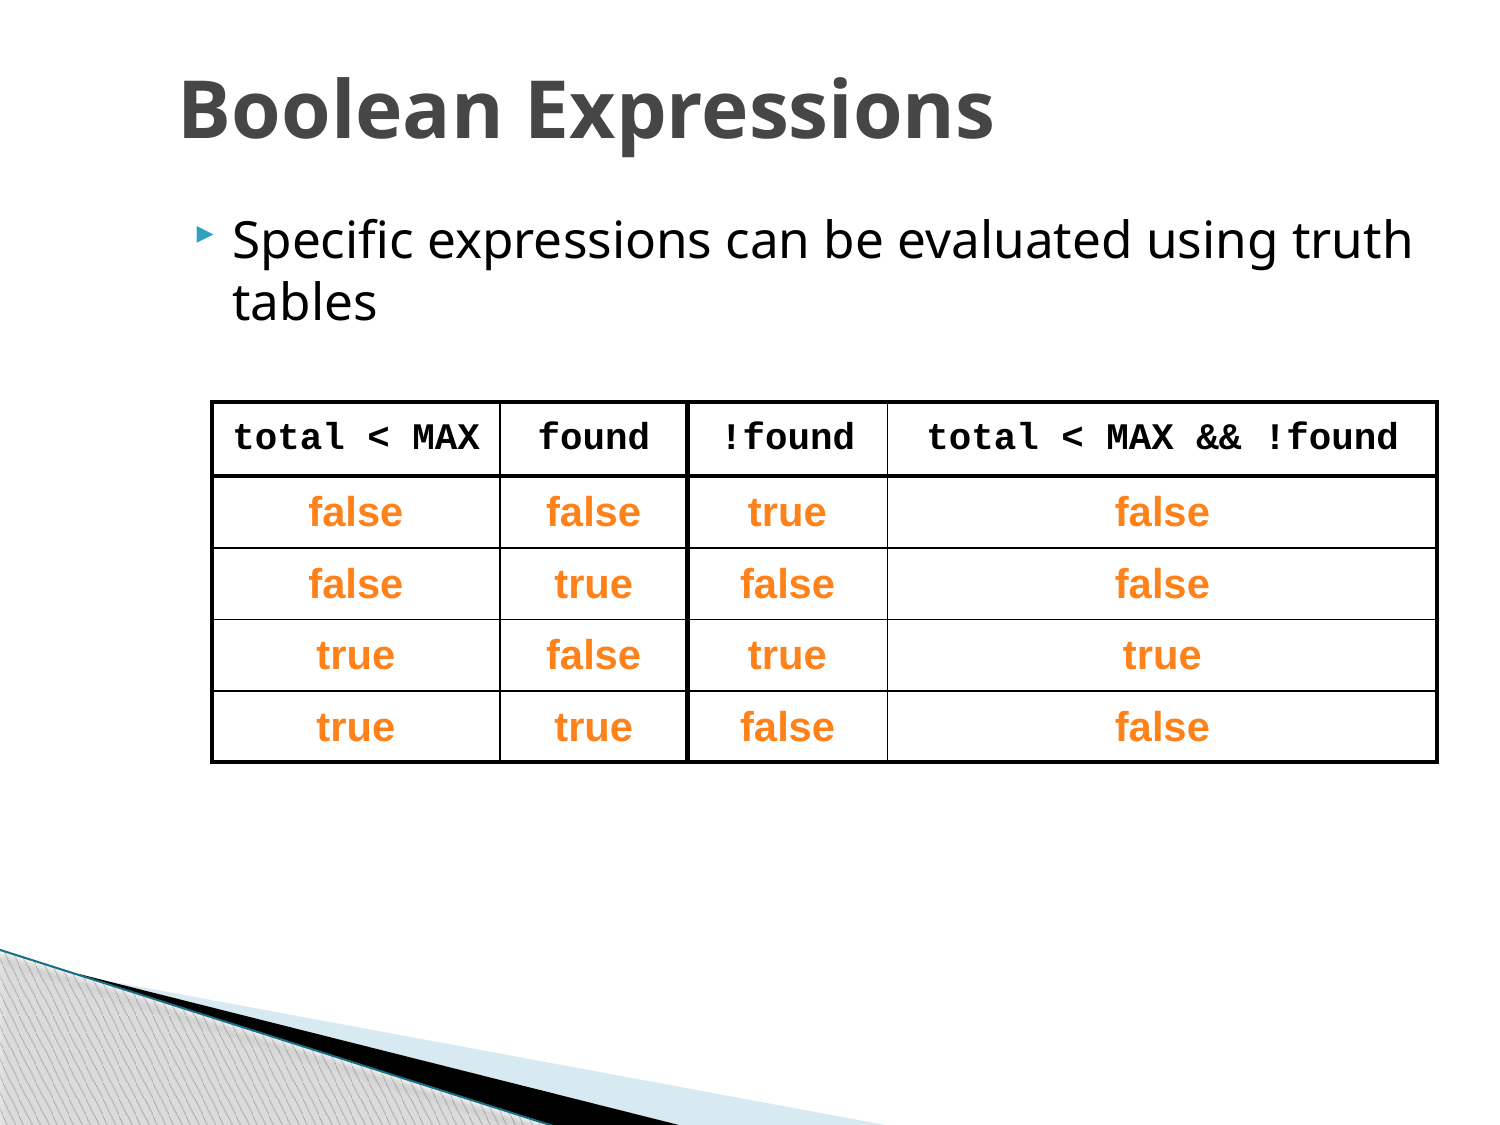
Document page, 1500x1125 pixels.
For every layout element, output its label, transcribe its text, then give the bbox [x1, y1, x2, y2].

table_cell false [214, 478, 499, 547]
table_cell false [888, 549, 1435, 619]
table_header found [501, 404, 685, 474]
table_header !found [690, 404, 887, 474]
table_header total < MAX && !found [888, 404, 1435, 474]
table_cell false [690, 692, 887, 760]
table_cell false [888, 692, 1435, 760]
table_cell true [888, 620, 1435, 690]
list Specific expressions can be evaluated using truth tables [162, 200, 1463, 339]
table_header total < MAX [214, 404, 499, 474]
table_cell true [690, 620, 887, 690]
table_cell false [690, 549, 887, 619]
table_cell true [690, 478, 887, 547]
table_cell true [501, 549, 685, 619]
table_cell false [214, 549, 499, 619]
table_cell false [501, 620, 685, 690]
table_cell false [888, 478, 1435, 547]
table_cell true [501, 692, 685, 760]
table_cell false [501, 478, 685, 547]
table_cell true [214, 620, 499, 690]
table_cell true [214, 692, 499, 760]
title Boolean Expressions [162, 50, 1463, 163]
